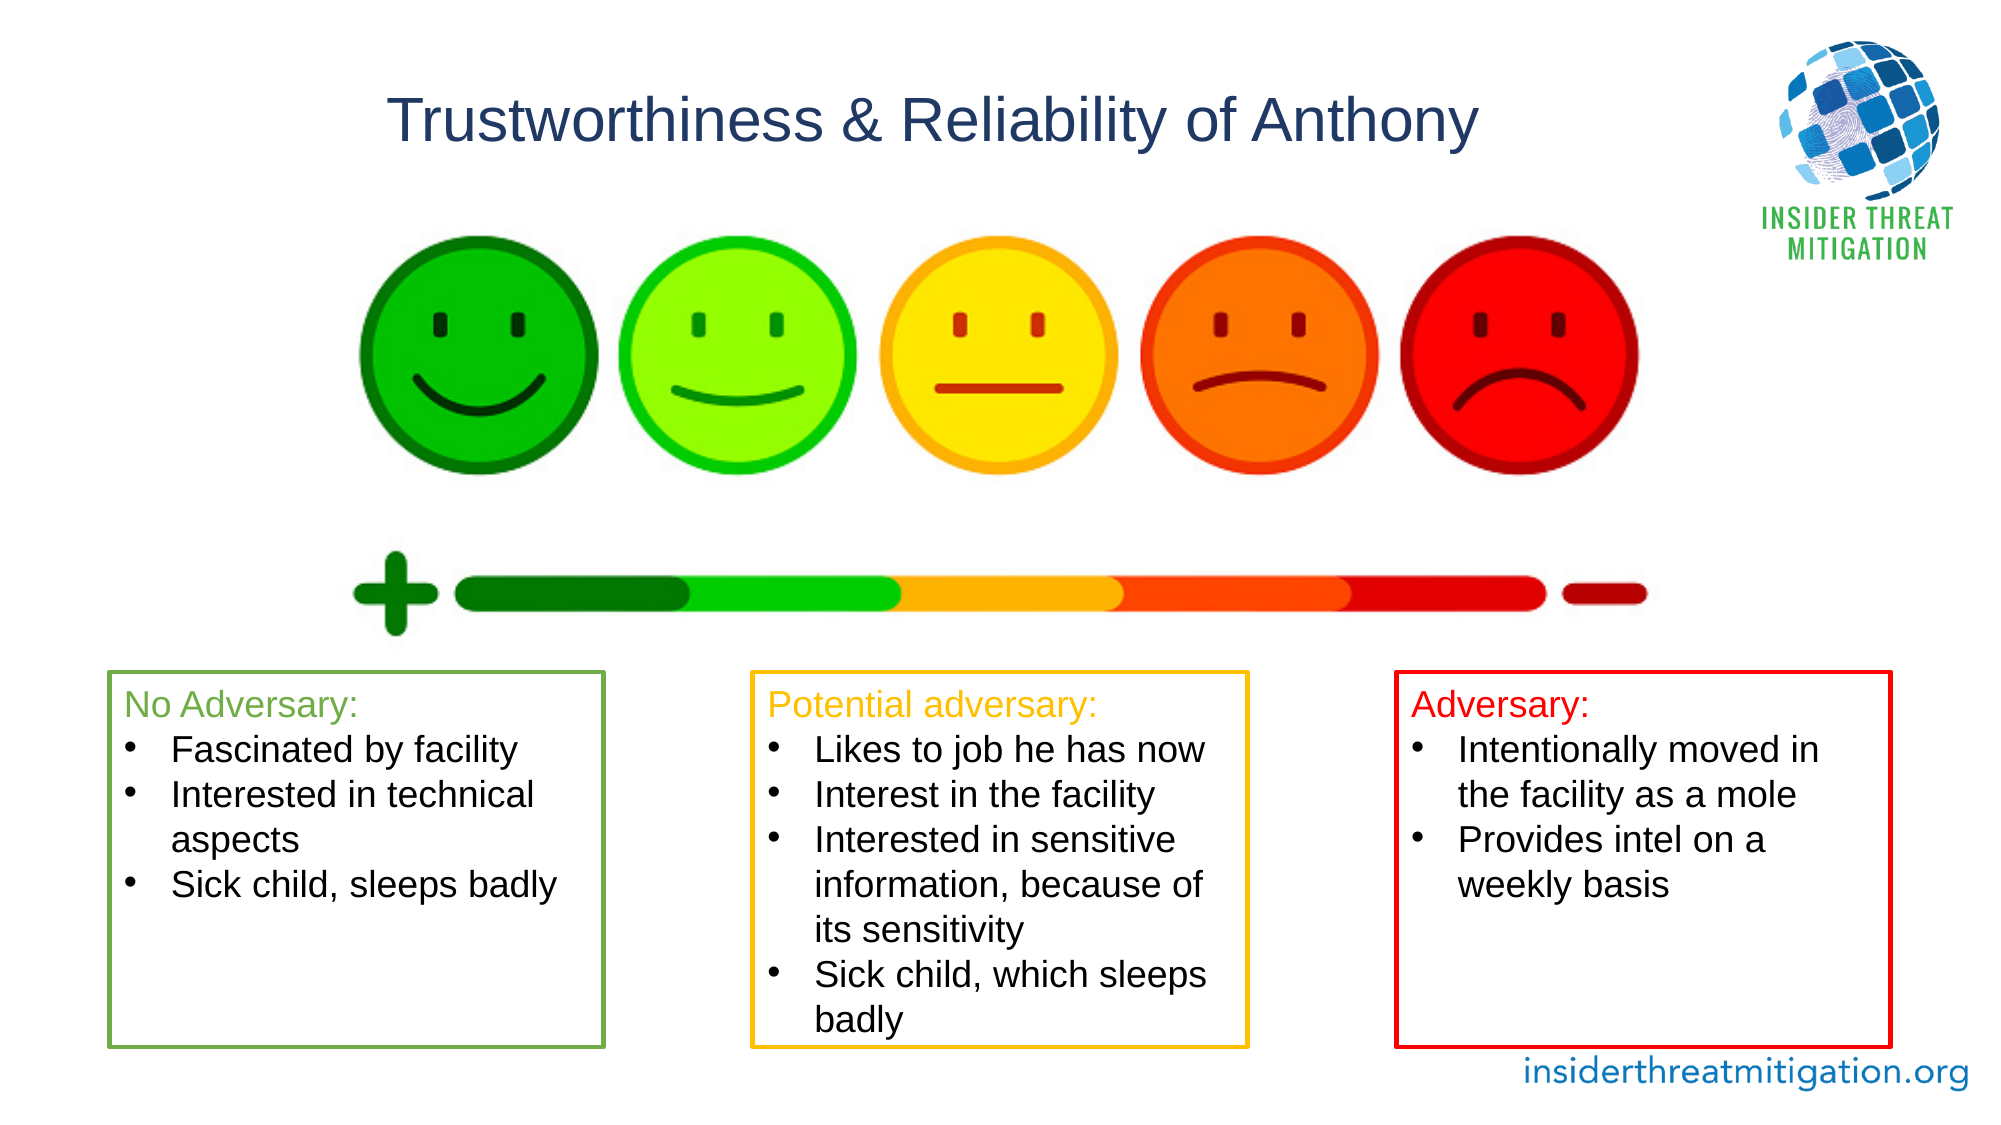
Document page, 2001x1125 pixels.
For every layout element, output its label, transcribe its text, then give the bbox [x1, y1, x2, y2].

text_box Adversary: Intentionally moved in the facility as a mole Provides intel on a weekly basis [1396, 672, 1891, 1047]
picture [307, 182, 1693, 691]
picture [1478, 994, 2000, 1125]
text_box Potential adversary: Likes to job he has now Interest in the facility Interested in sensitive information, because of its sensitivity Sick child, which sleeps badly [752, 691, 1248, 1047]
picture [1758, 20, 1968, 281]
title Trustworthiness & Reliability of Anthony [137, 59, 1748, 183]
text_box No Adversary: Fascinated by facility Interested in technical aspects Sick child, sleeps badly [109, 672, 604, 1047]
